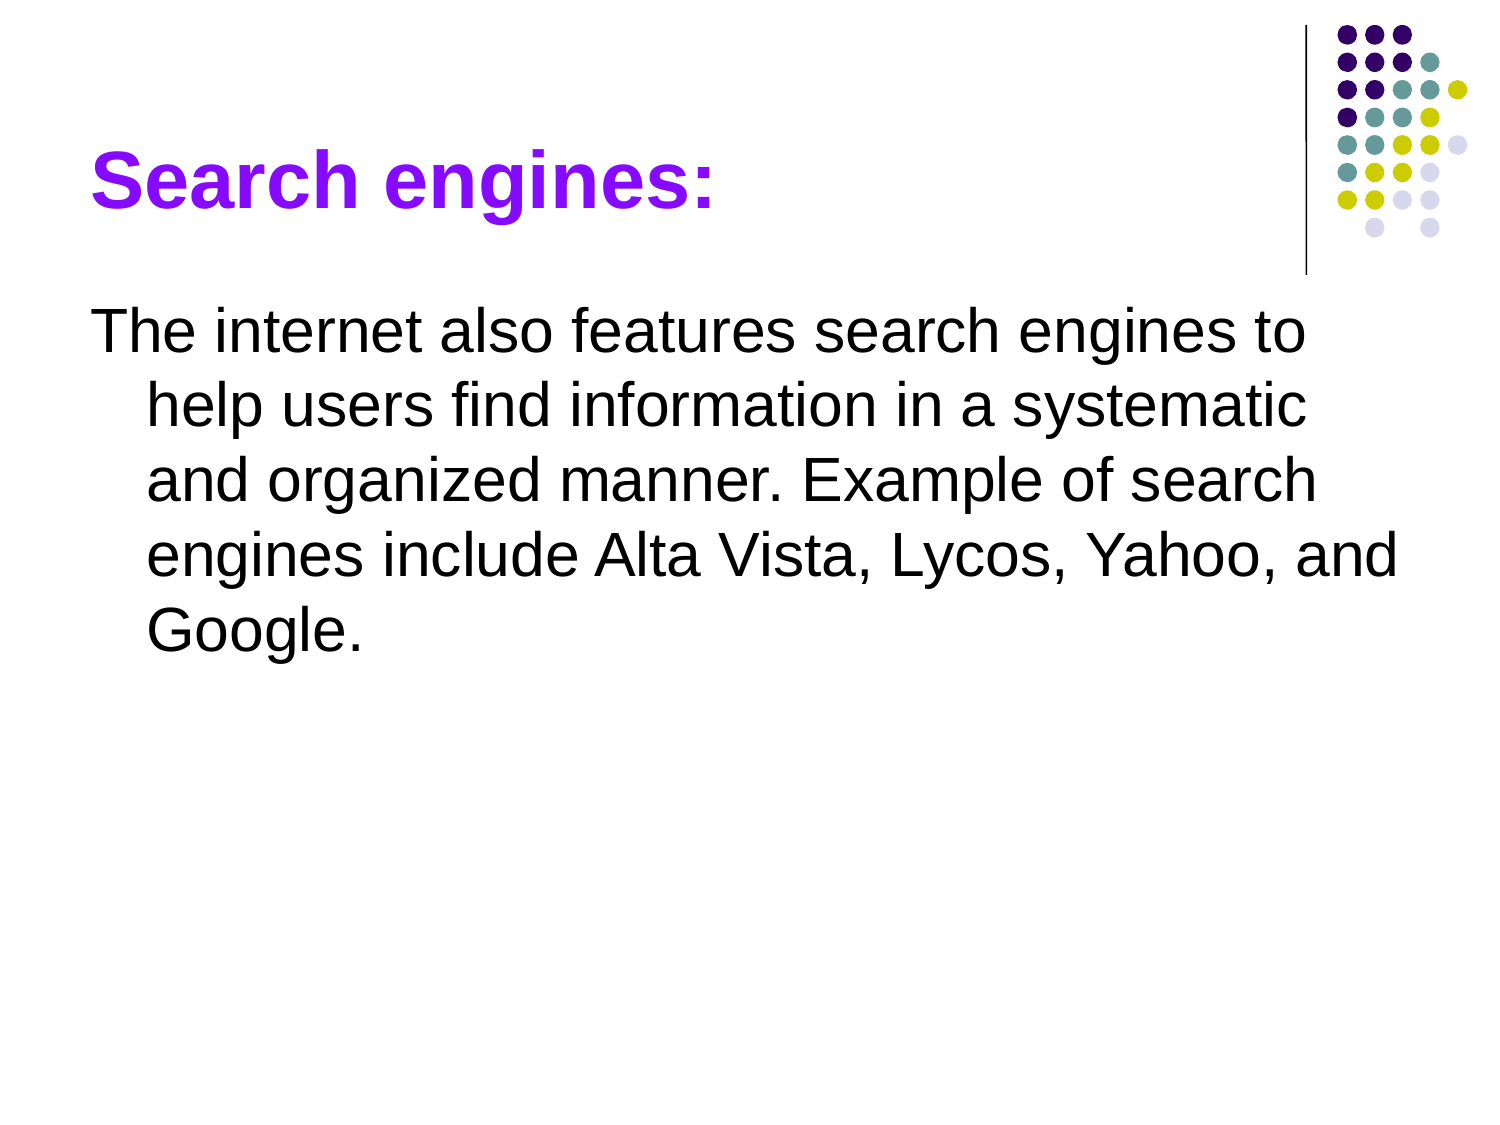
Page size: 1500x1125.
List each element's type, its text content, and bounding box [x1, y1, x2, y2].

title Search engines: [74, 19, 1313, 233]
list The internet also features search engines to help users find information in a systematic and organized manner. Example of search engines include Alta Vista, Lycos, Yahoo, and Google. [74, 281, 1426, 1006]
